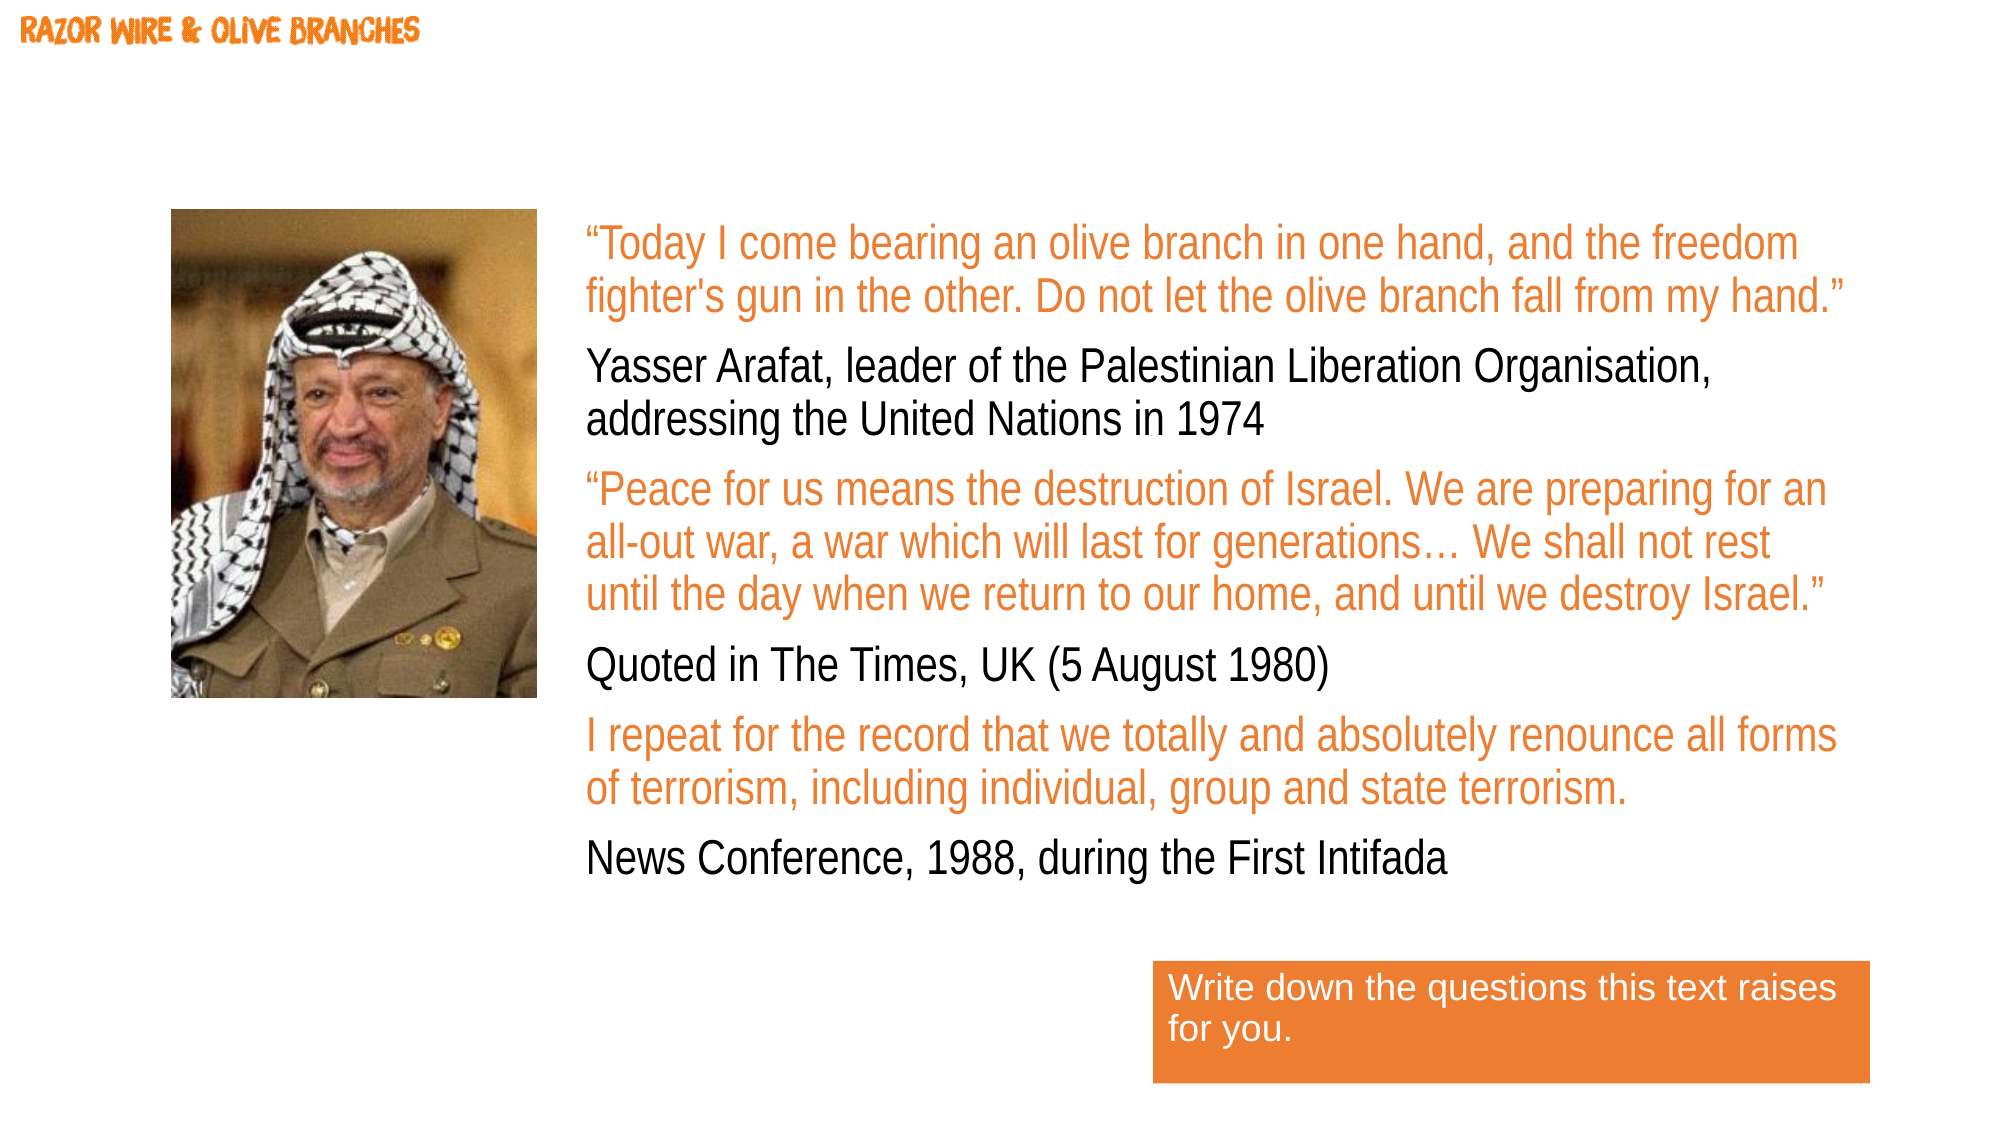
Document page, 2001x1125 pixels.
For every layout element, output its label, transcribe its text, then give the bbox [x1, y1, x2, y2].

text_box Write down the questions this text raises for you. [1153, 960, 1870, 1084]
picture [171, 209, 537, 698]
list “Today I come bearing an olive branch in one hand, and the freedom fighter's gun in the other. Do not let the olive branch fall from my hand.” Yasser Arafat, leader of the Palestinian Liberation Organisation, addressing the United Nations in 1974 “Peace for us means the destruction of Israel. We are preparing for an all-out war, a war which will last for generations… We shall not rest until the day when we return to our home, and until we destroy Israel.” Quoted in The Times, UK (5 August 1980) I repeat for the record that we totally and absolutely renounce all forms of terrorism, including individual, group and state terrorism. News Conference, 1988, during the First Intifada [570, 209, 1863, 924]
